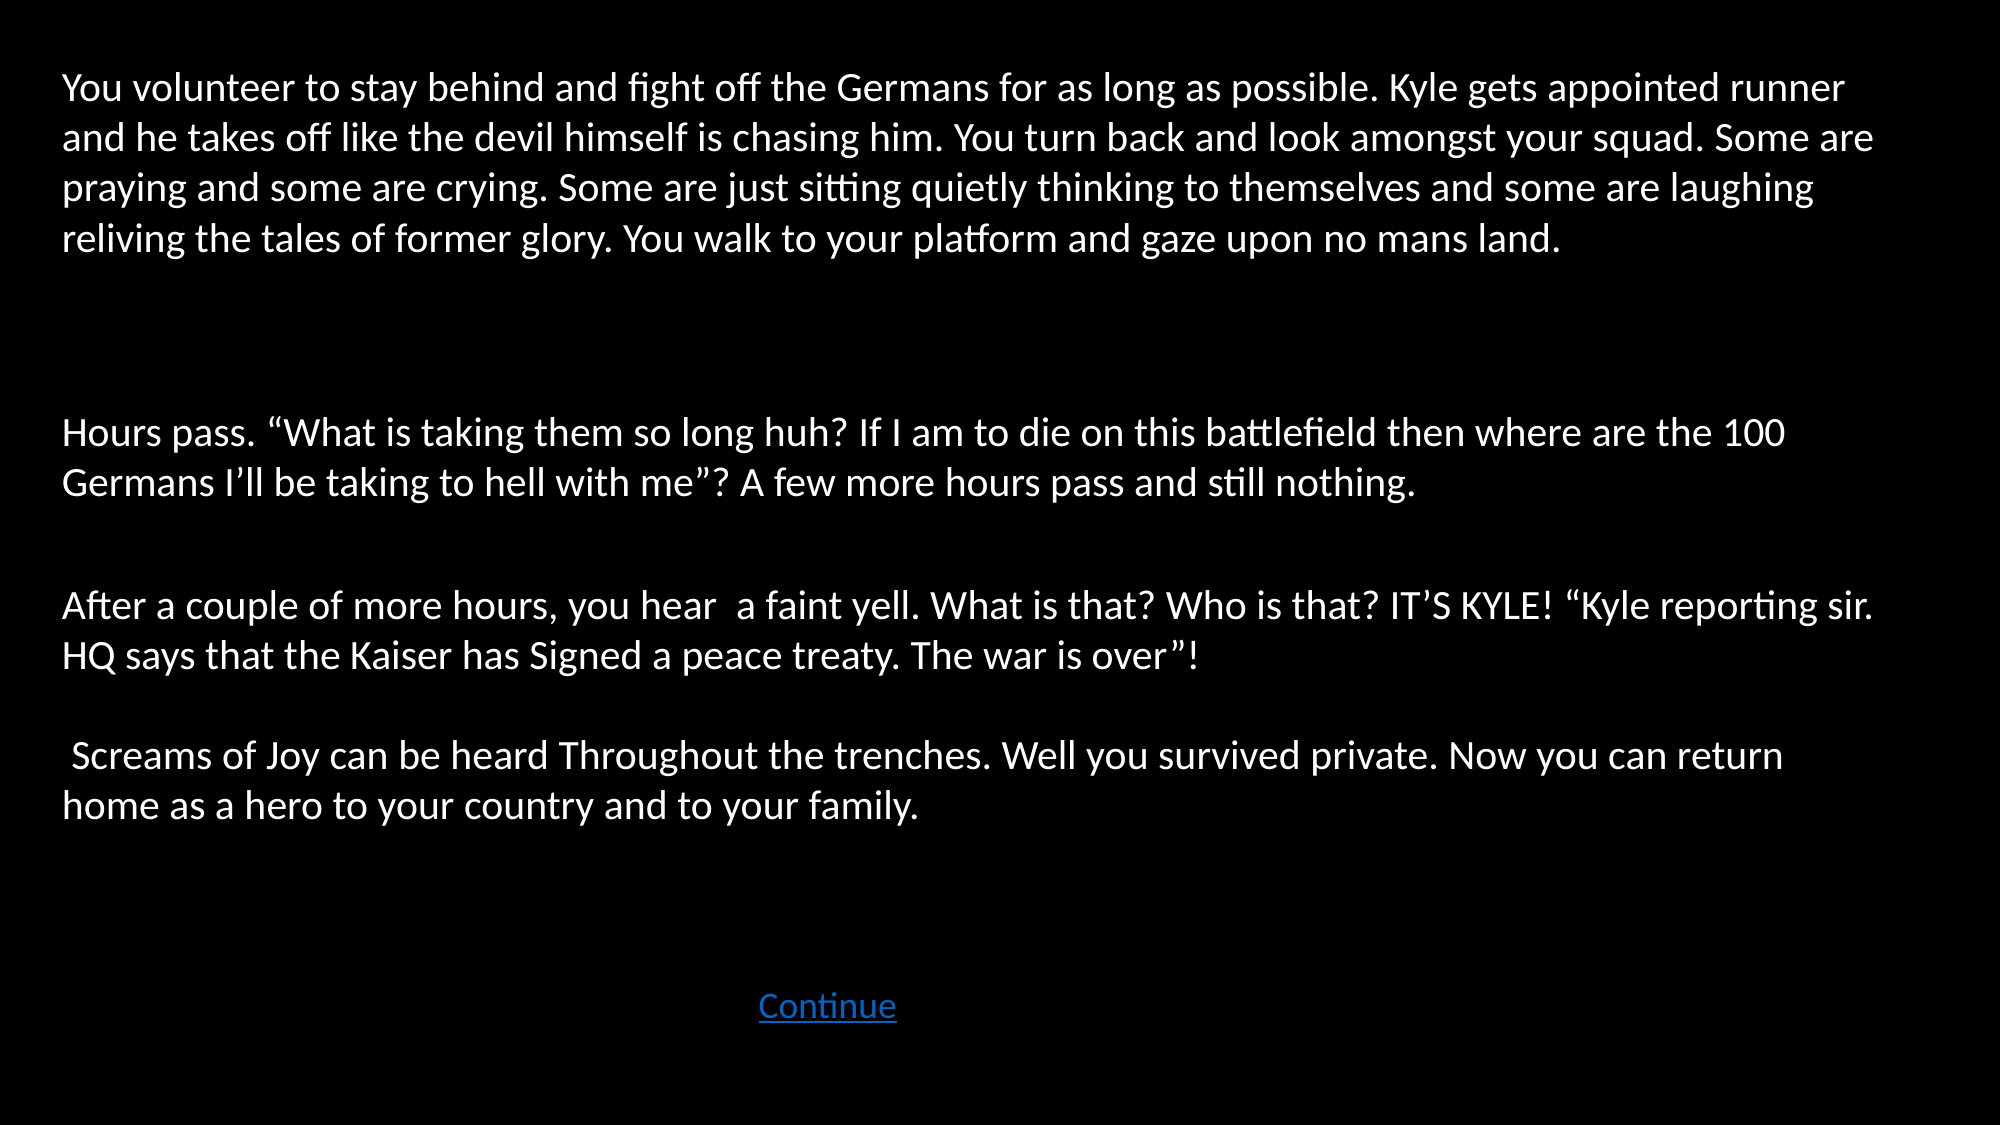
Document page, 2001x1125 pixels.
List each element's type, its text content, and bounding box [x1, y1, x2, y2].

text_box Continue [744, 973, 1071, 1034]
text_box Hours pass. “What is taking them so long huh? If I am to die on this battlefield then where are the 100 Germans I’ll be taking to hell with me”? A few more hours pass and still nothing. [47, 397, 1906, 512]
text_box After a couple of more hours, you hear a faint yell. What is that? Who is that? IT’S KYLE! “Kyle reporting sir. HQ says that the Kaiser has Signed a peace treaty. The war is over”! Screams of Joy can be heard Throughout the trenches. Well you survived private. Now you can return home as a hero to your country and to your family. [47, 570, 1906, 836]
text_box You volunteer to stay behind and fight off the Germans for as long as possible. Kyle gets appointed runner and he takes off like the devil himself is chasing him. You turn back and look amongst your squad. Some are praying and some are crying. Some are just sitting quietly thinking to themselves and some are laughing reliving the tales of former glory. You walk to your platform and gaze upon no mans land. [47, 52, 1933, 268]
